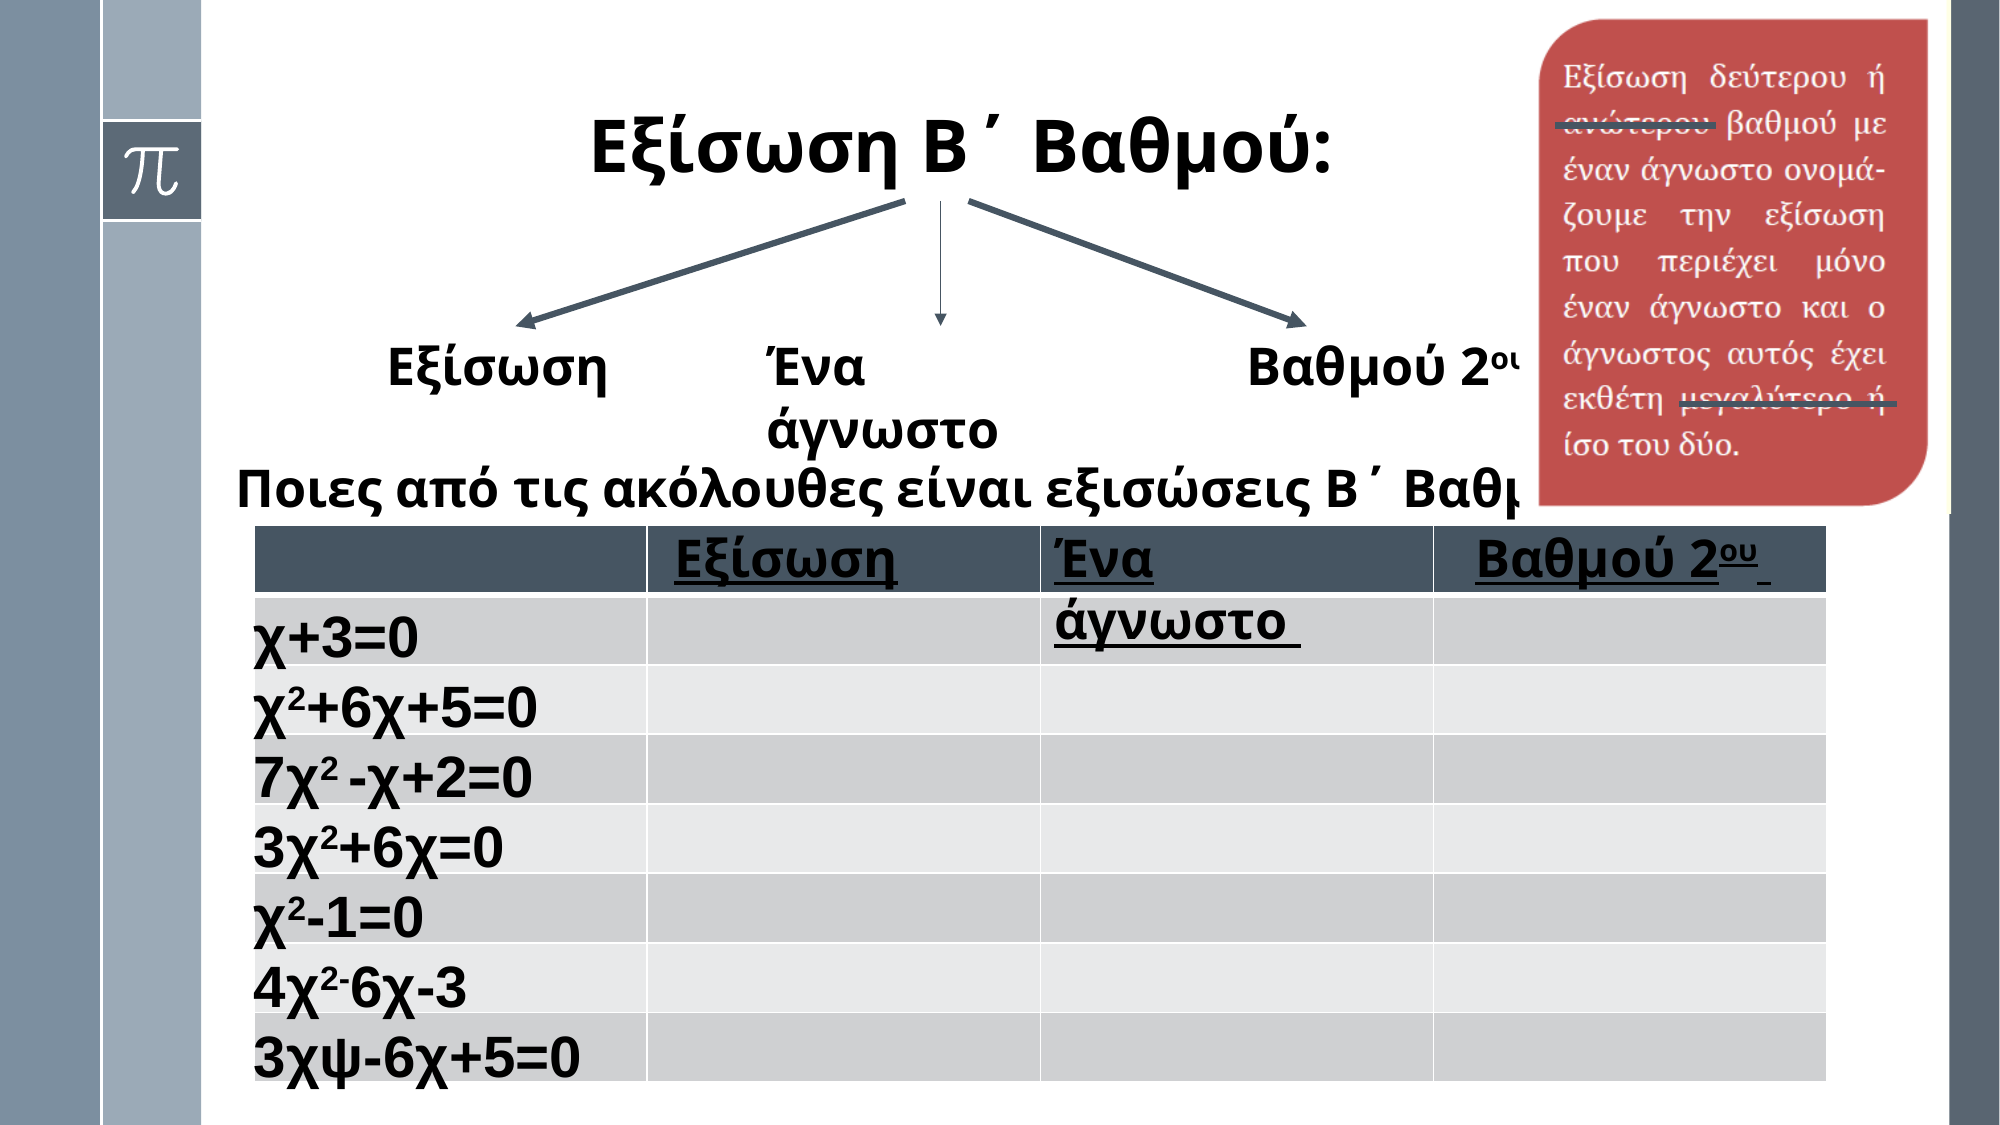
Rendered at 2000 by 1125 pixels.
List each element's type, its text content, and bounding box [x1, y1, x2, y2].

text_box Εξίσωση [372, 325, 711, 404]
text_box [515, 200, 906, 327]
text_box Βαθμού 2ου [1231, 326, 1519, 404]
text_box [220, 447, 1902, 1125]
text_box Ένα άγνωστο [751, 326, 1090, 447]
picture [1519, 0, 1952, 514]
list Εξίσωση Β΄ Βαθμού: [573, 101, 1364, 201]
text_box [968, 200, 1307, 327]
